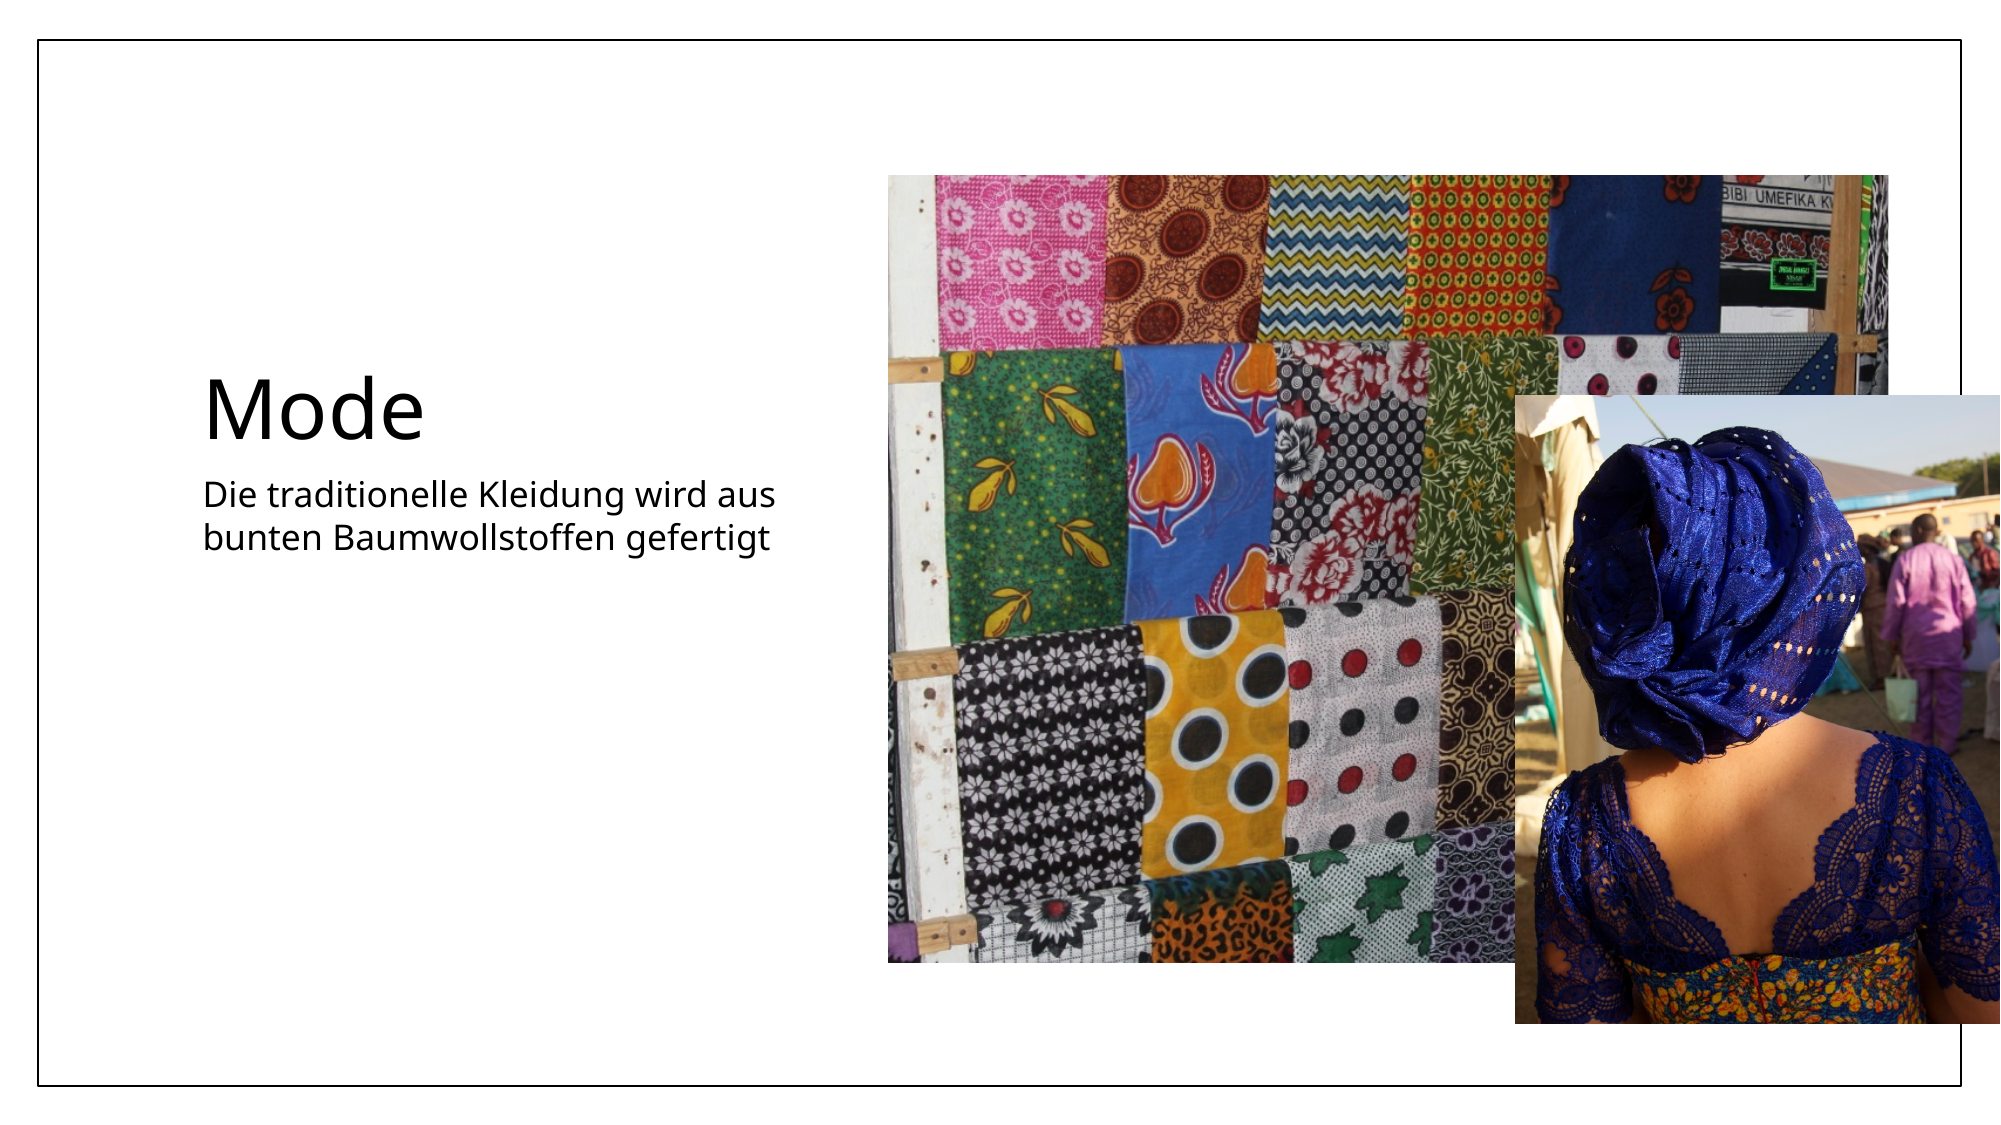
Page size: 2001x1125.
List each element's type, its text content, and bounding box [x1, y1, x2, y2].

picture [887, 175, 1889, 964]
title Mode [187, 179, 833, 464]
list Die traditionelle Kleidung wird aus bunten Baumwollstoffen gefertigt [187, 464, 833, 938]
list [1514, 394, 2000, 1024]
